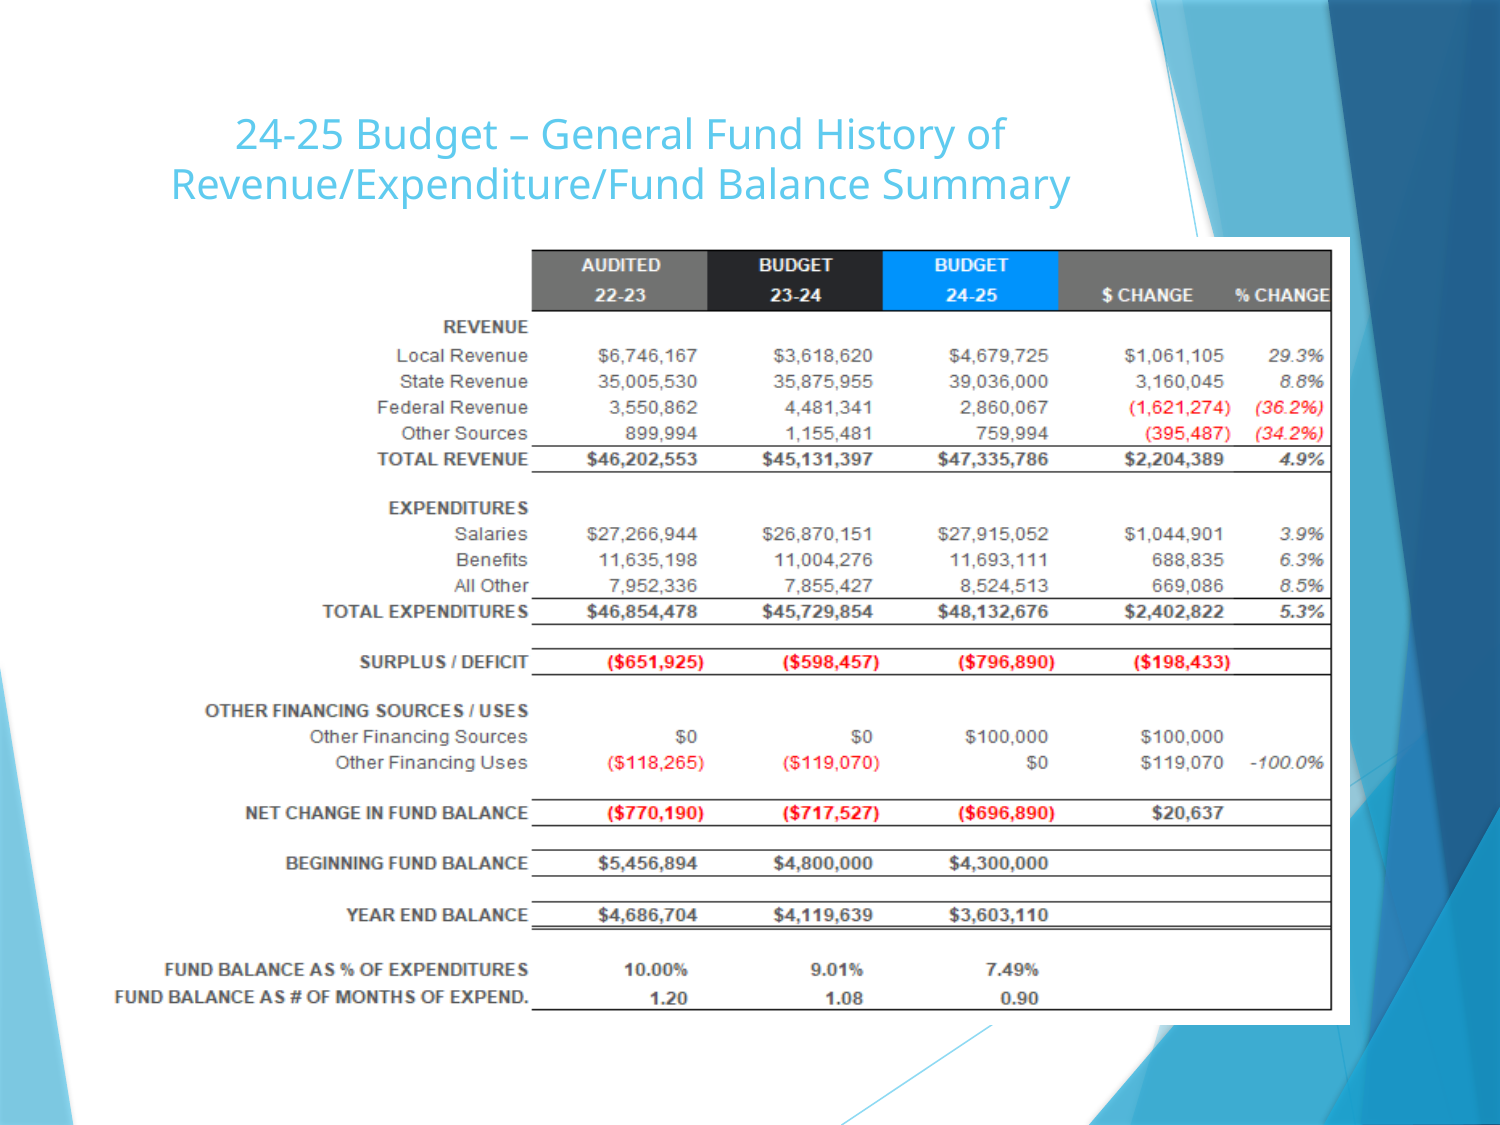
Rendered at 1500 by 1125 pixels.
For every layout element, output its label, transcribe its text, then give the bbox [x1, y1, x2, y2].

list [99, 236, 1351, 1026]
title 24-25 Budget – General Fund History of Revenue/Expenditure/Fund Balance Summary [99, 99, 1142, 213]
